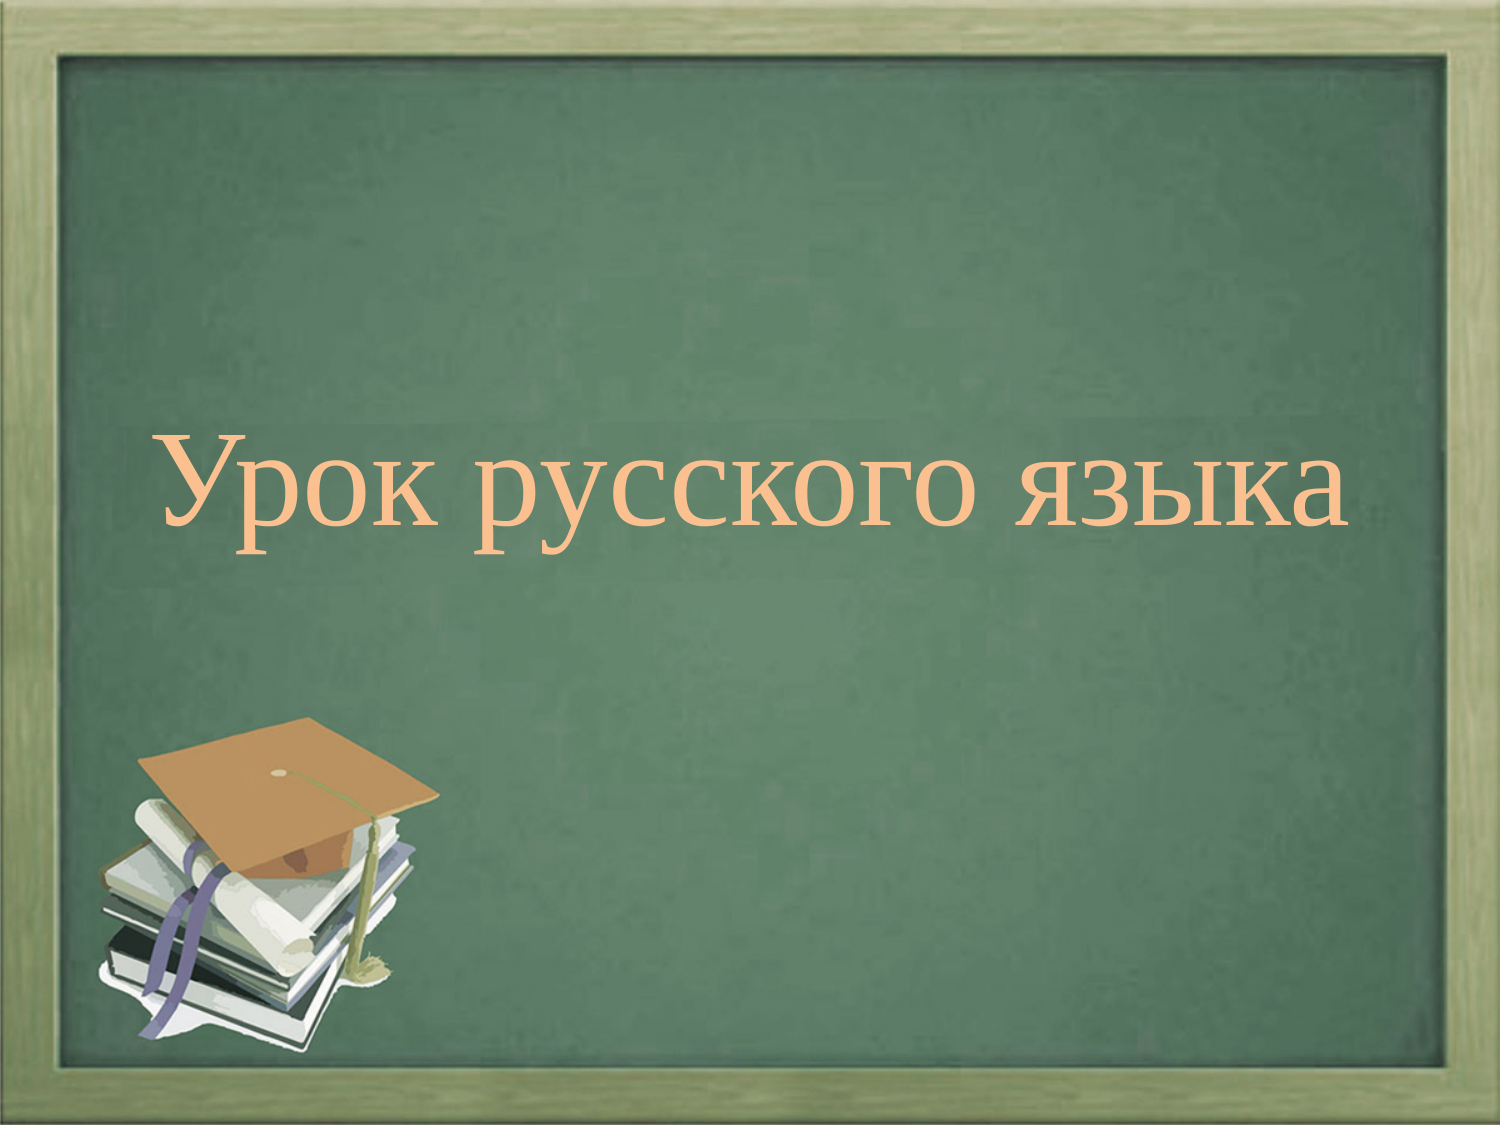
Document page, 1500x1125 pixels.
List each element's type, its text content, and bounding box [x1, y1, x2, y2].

title Урок русского языка [112, 349, 1388, 591]
picture [0, 0, 1500, 1125]
